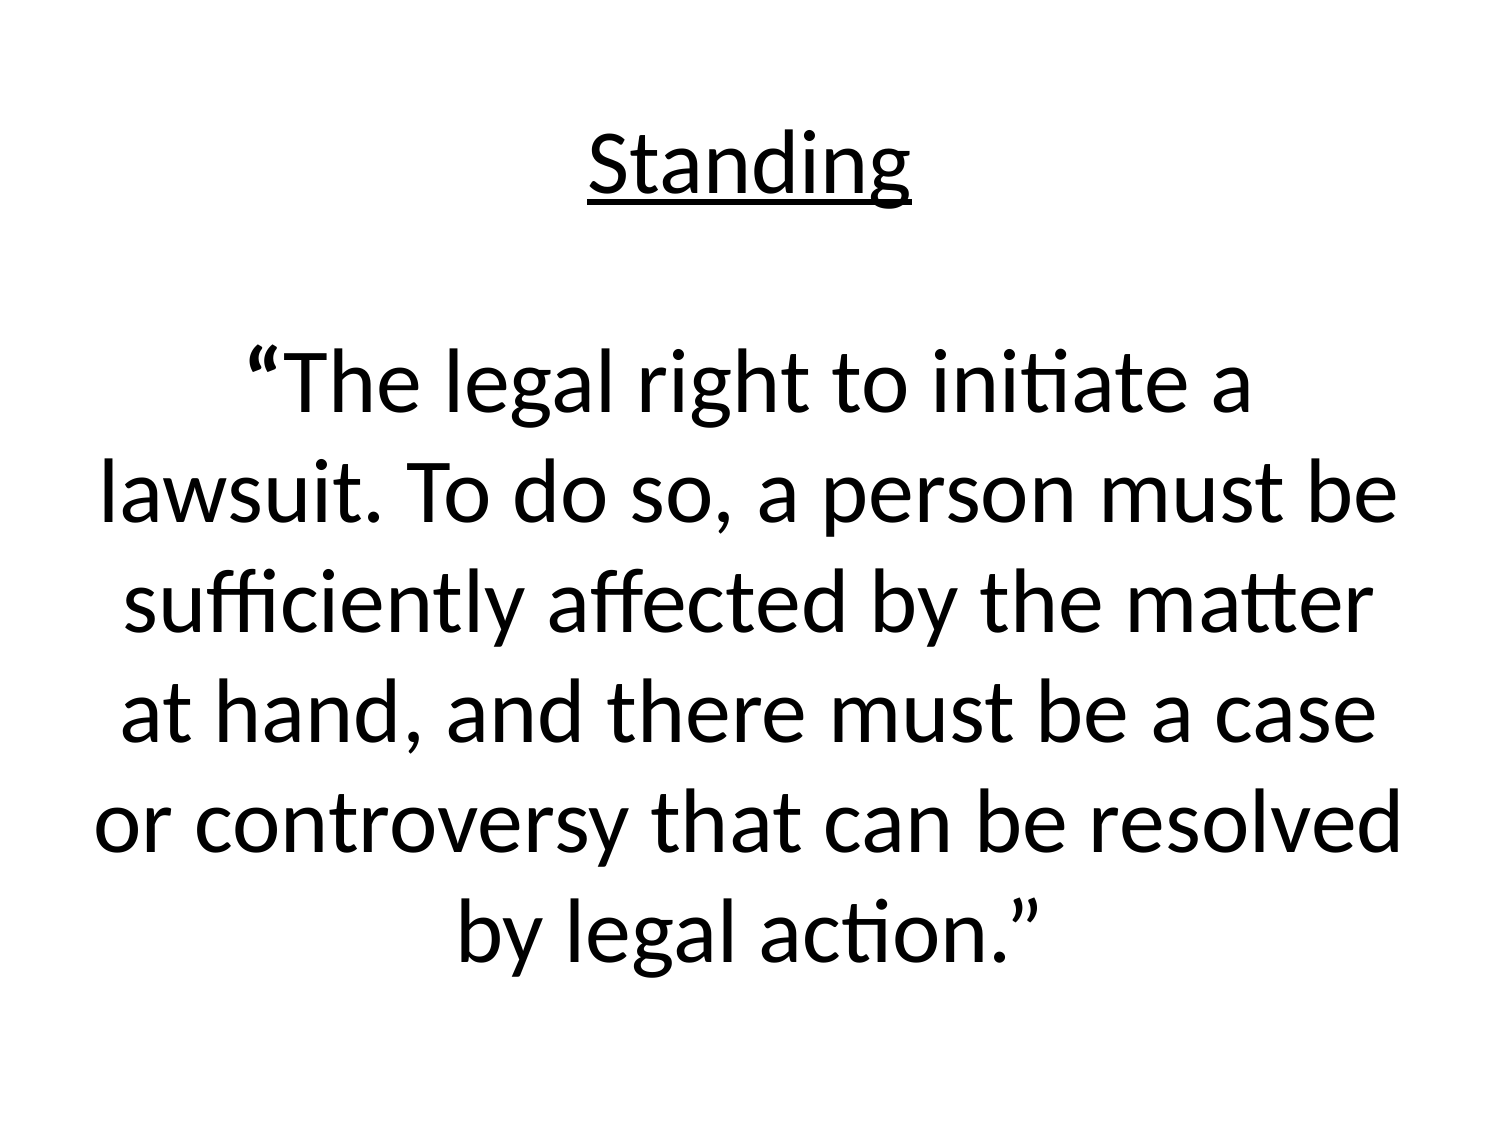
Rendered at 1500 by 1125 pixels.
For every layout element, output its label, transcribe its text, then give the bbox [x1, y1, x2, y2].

title Standing “The legal right to initiate a lawsuit. To do so, a person must be sufficiently affected by the matter at hand, and there must be a case or controversy that can be resolved by legal action.” [74, 44, 1426, 1038]
